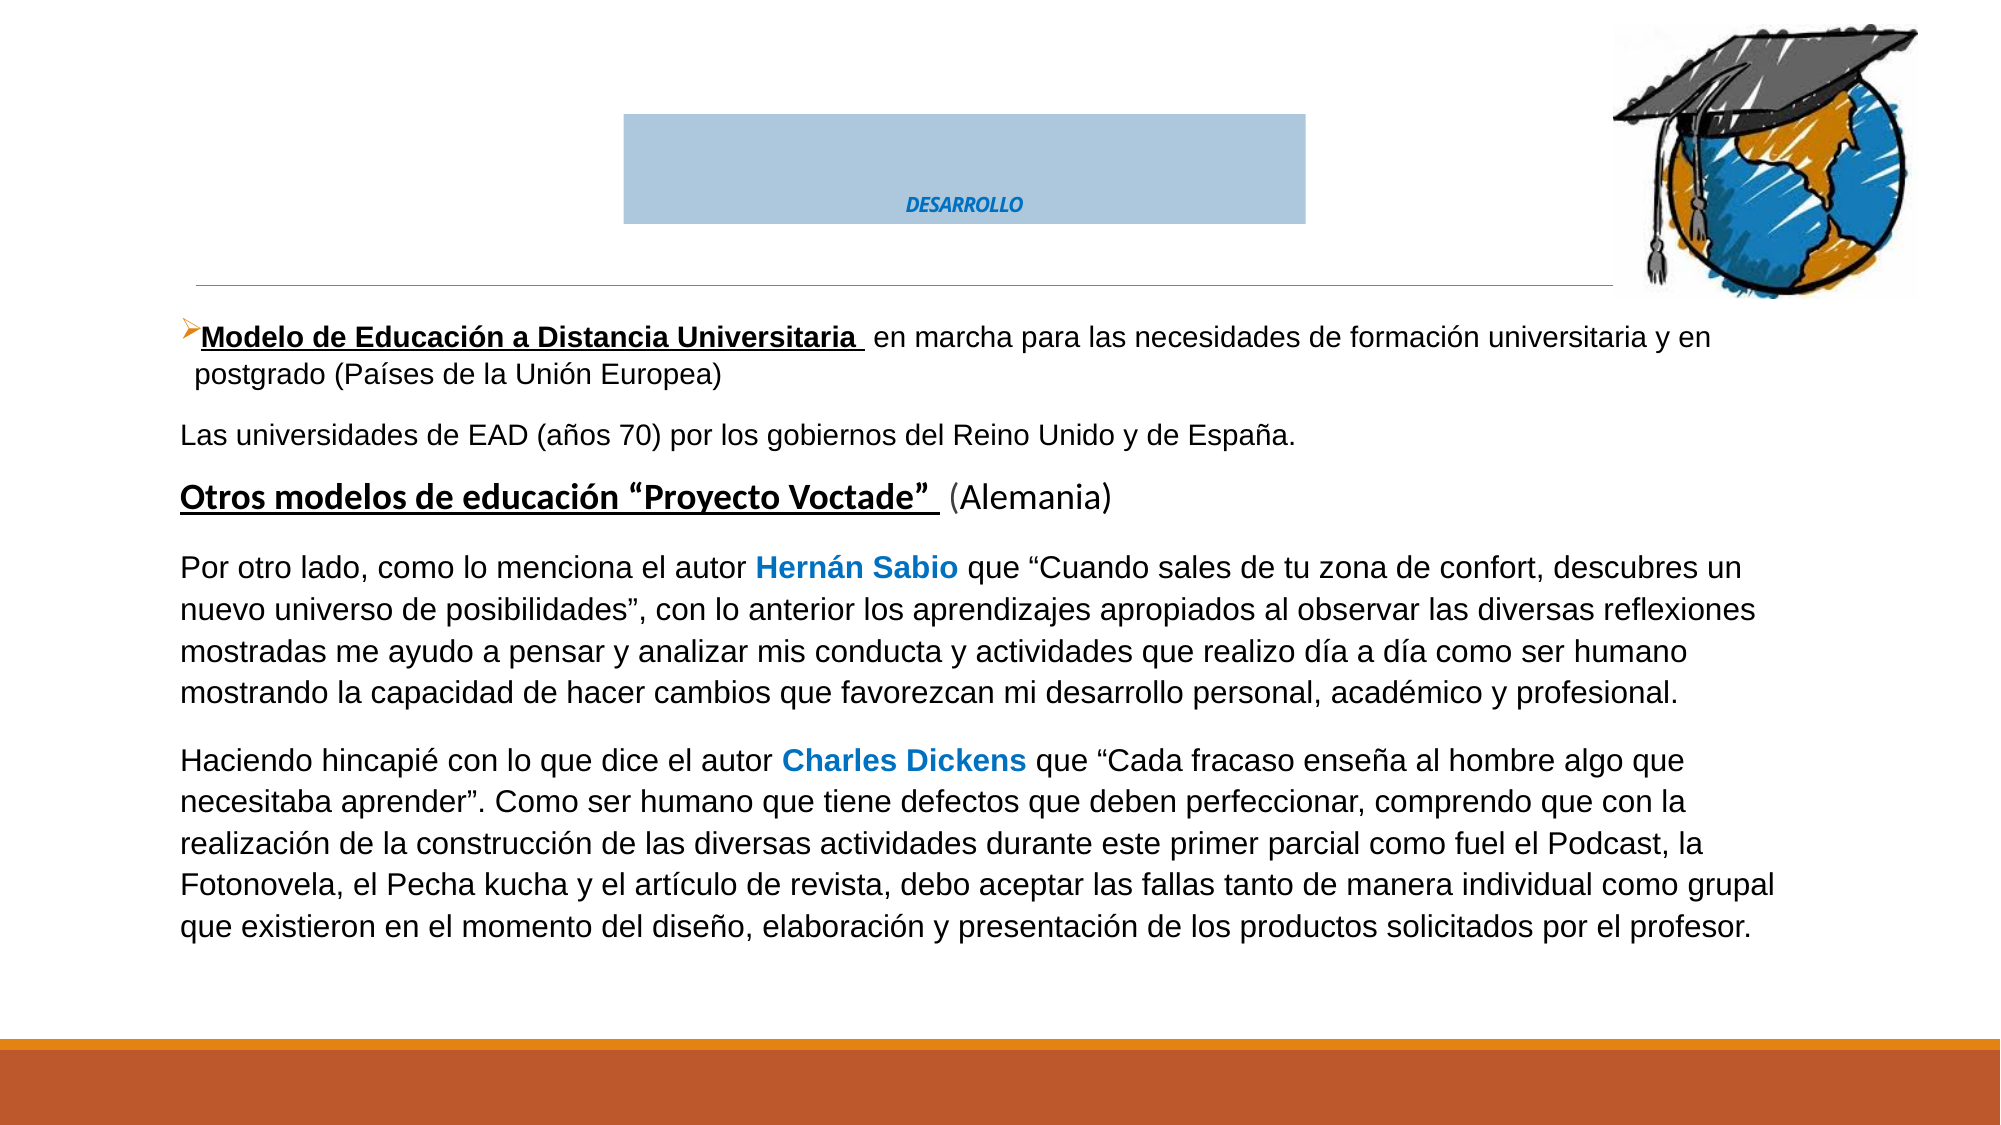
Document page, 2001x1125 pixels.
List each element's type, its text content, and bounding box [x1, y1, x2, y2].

text_box DESARROLLO [623, 114, 1306, 224]
list Modelo de Educación a Distancia Universitaria en marcha para las necesidades de formación universitaria y en postgrado (Países de la Unión Europea) Las universidades de EAD (años 70) por los gobiernos del Reino Unido y de España. Otros modelos de educación “Proyecto Voctade” (Alemania) Por otro lado, como lo menciona el autor Hernán Sabio que “Cuando sales de tu zona de confort, descubres un nuevo universo de posibilidades”, con lo anterior los aprendizajes apropiados al observar las diversas reflexiones mostradas me ayudo a pensar y analizar mis conducta y actividades que realizo día a día como ser humano mostrando la capacidad de hacer cambios que favorezcan mi desarrollo personal, académico y profesional. Haciendo hincapié con lo que dice el autor Charles Dickens que “Cada fracaso enseña al hombre algo que necesitaba aprender”. Como ser humano que tiene defectos que deben perfeccionar, comprendo que con la realización de la construcción de las diversas actividades durante este primer parcial como fuel el Podcast, la Fotonovela, el Pecha kucha y el artículo de revista, debo aceptar las fallas tanto de manera individual como grupal que existieron en el momento del diseño, elaboración y presentación de los productos solicitados por el profesor. [180, 302, 1830, 963]
picture [1612, 23, 1918, 299]
